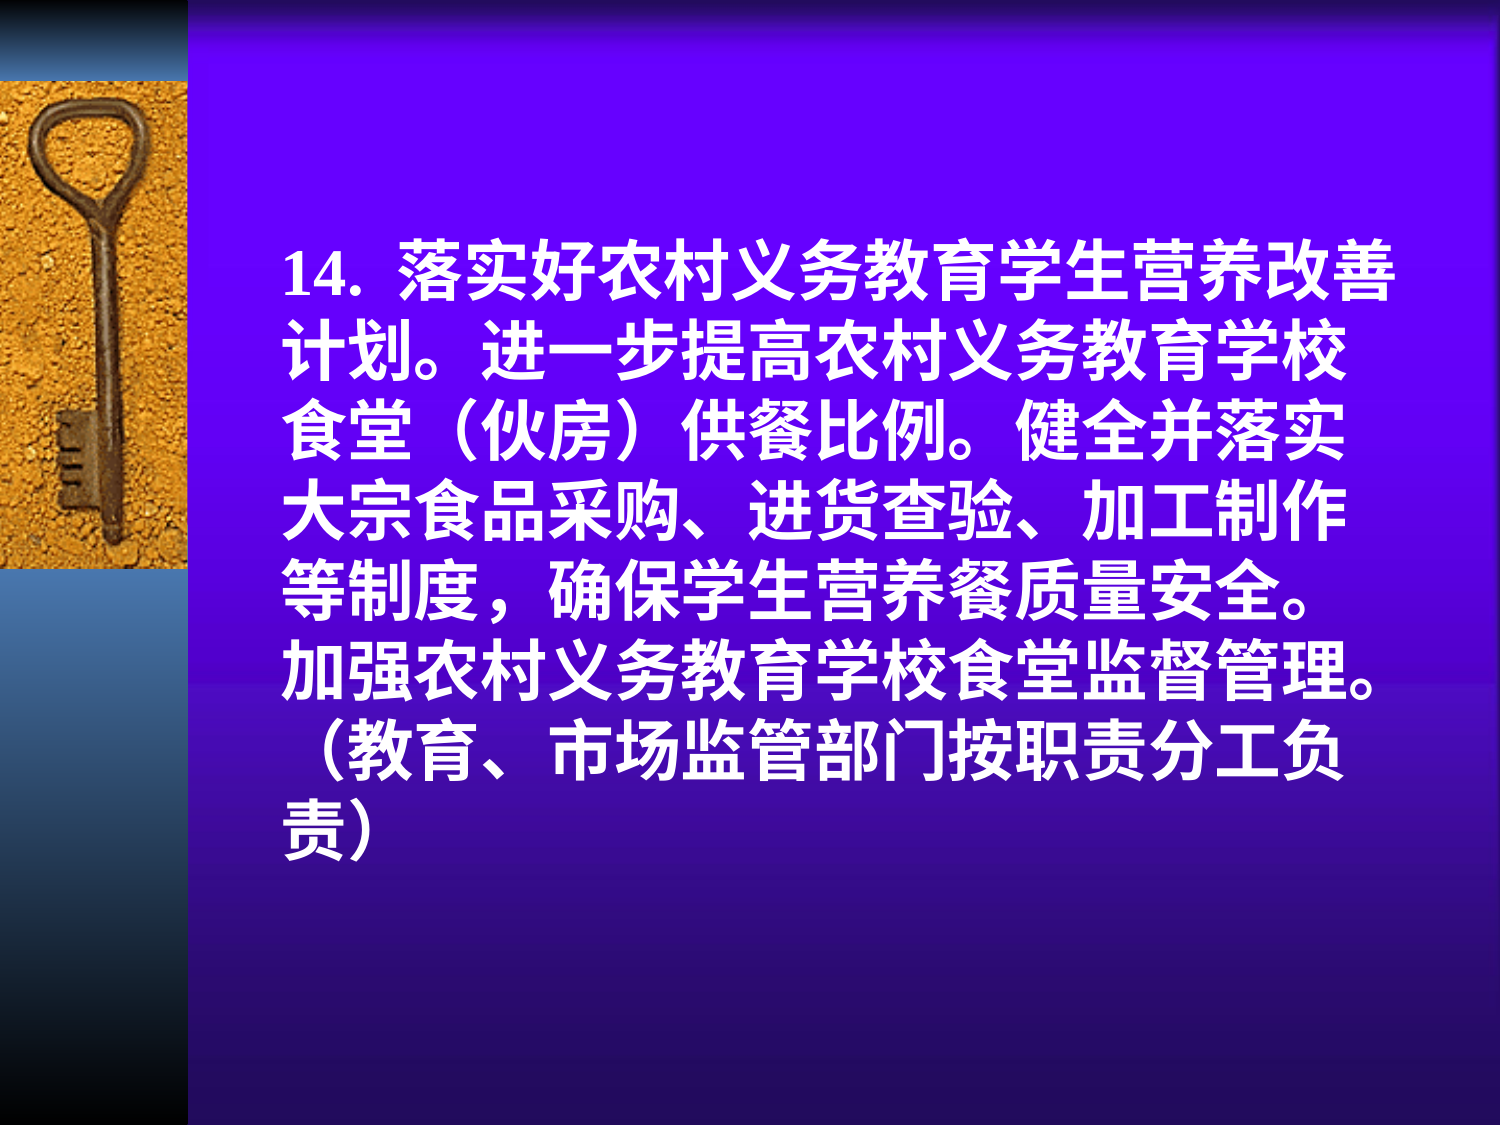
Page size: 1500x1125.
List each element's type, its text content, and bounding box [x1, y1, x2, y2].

picture [0, 0, 1500, 1125]
text_box 14. 落实好农村义务教育学生营养改善计划。进一步提高农村义务教育学校食堂（伙房）供餐比例。健全并落实大宗食品采购、进货查验、加工制作等制度，确保学生营养餐质量安全。加强农村义务教育学校食堂监督管理。（教育、市场监管部门按职责分工负责） [265, 101, 1424, 957]
